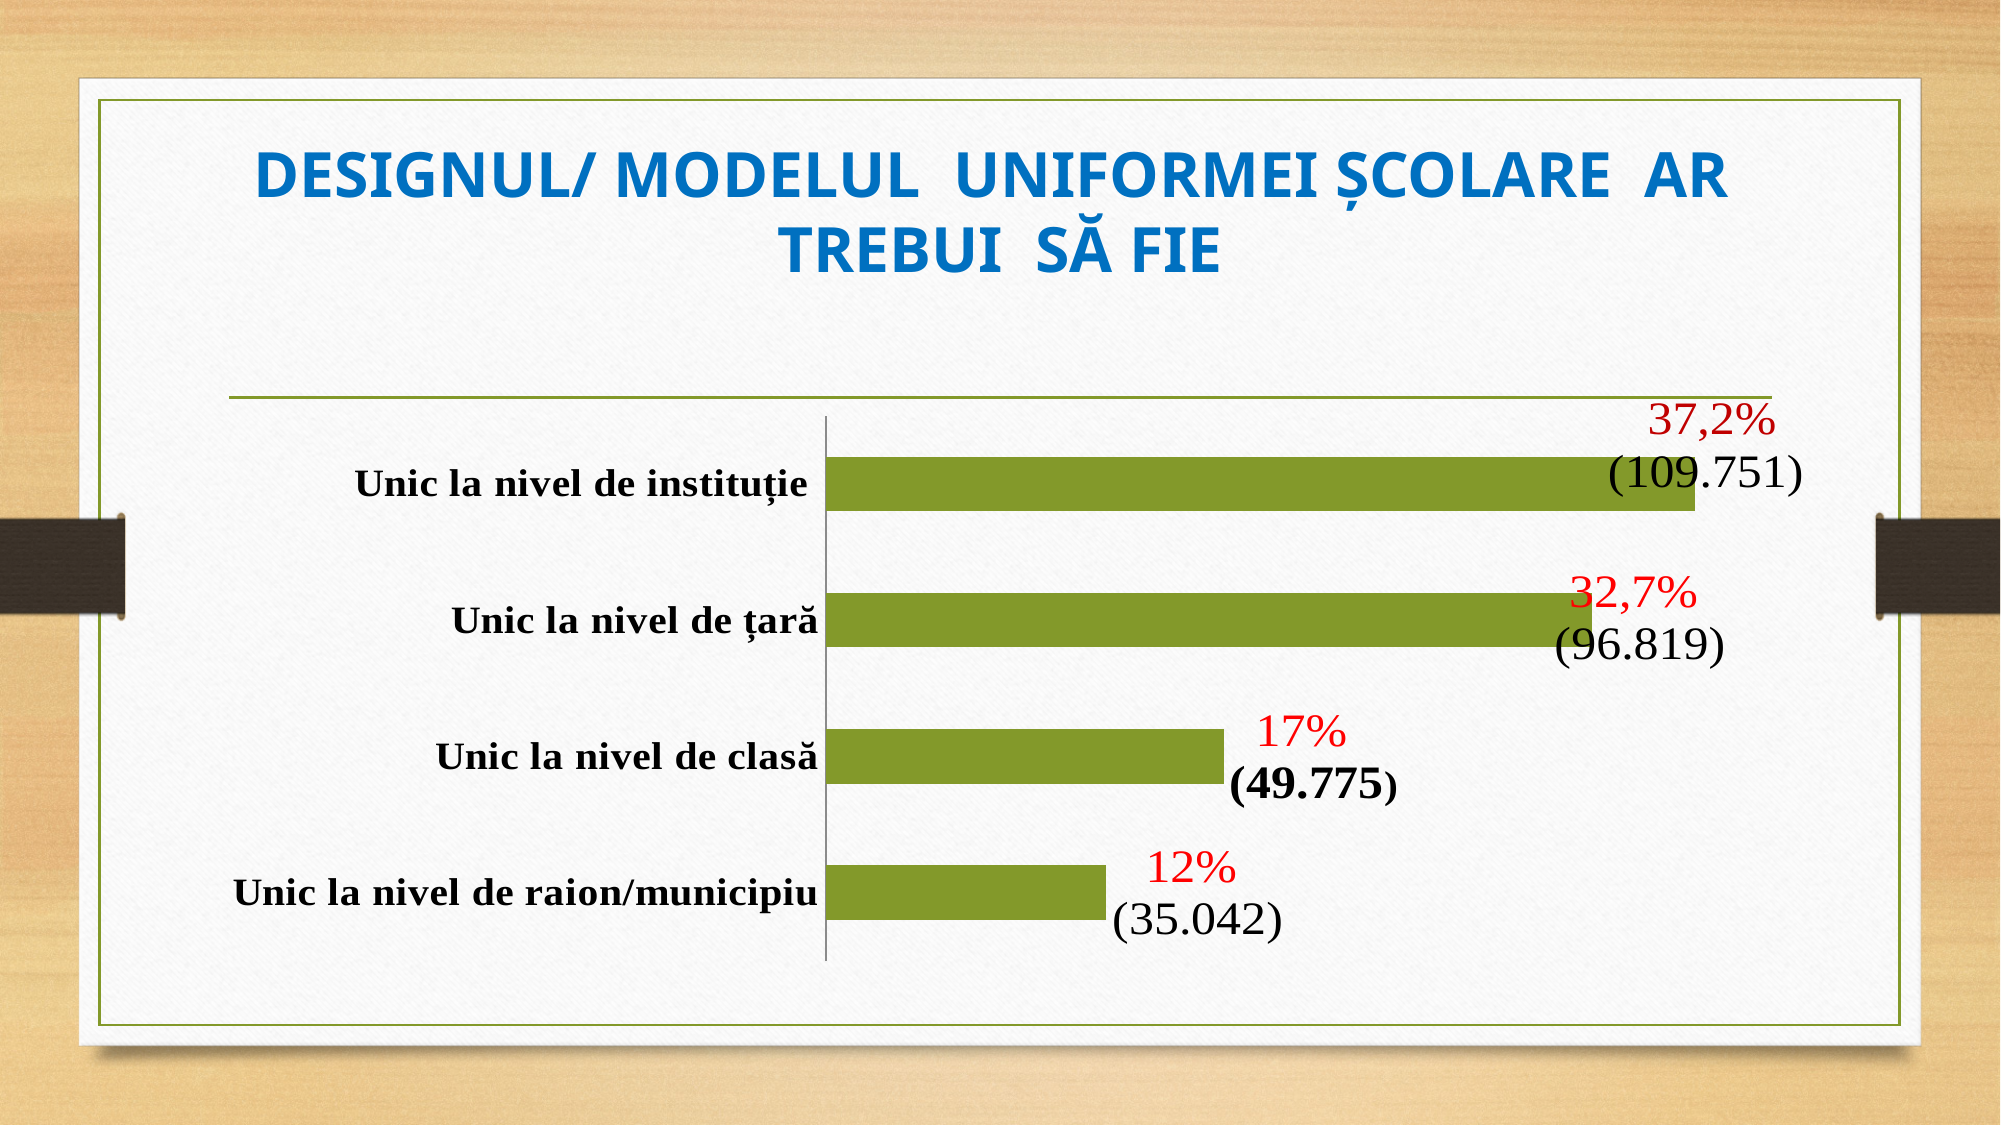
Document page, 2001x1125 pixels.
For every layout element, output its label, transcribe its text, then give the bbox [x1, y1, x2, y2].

picture [0, 0, 2001, 1125]
title DESIGNUL/ MODELUL UNIFORMEI ȘCOLARE AR TREBUI SĂ FIE [212, 127, 1788, 348]
chart [198, 348, 1805, 983]
